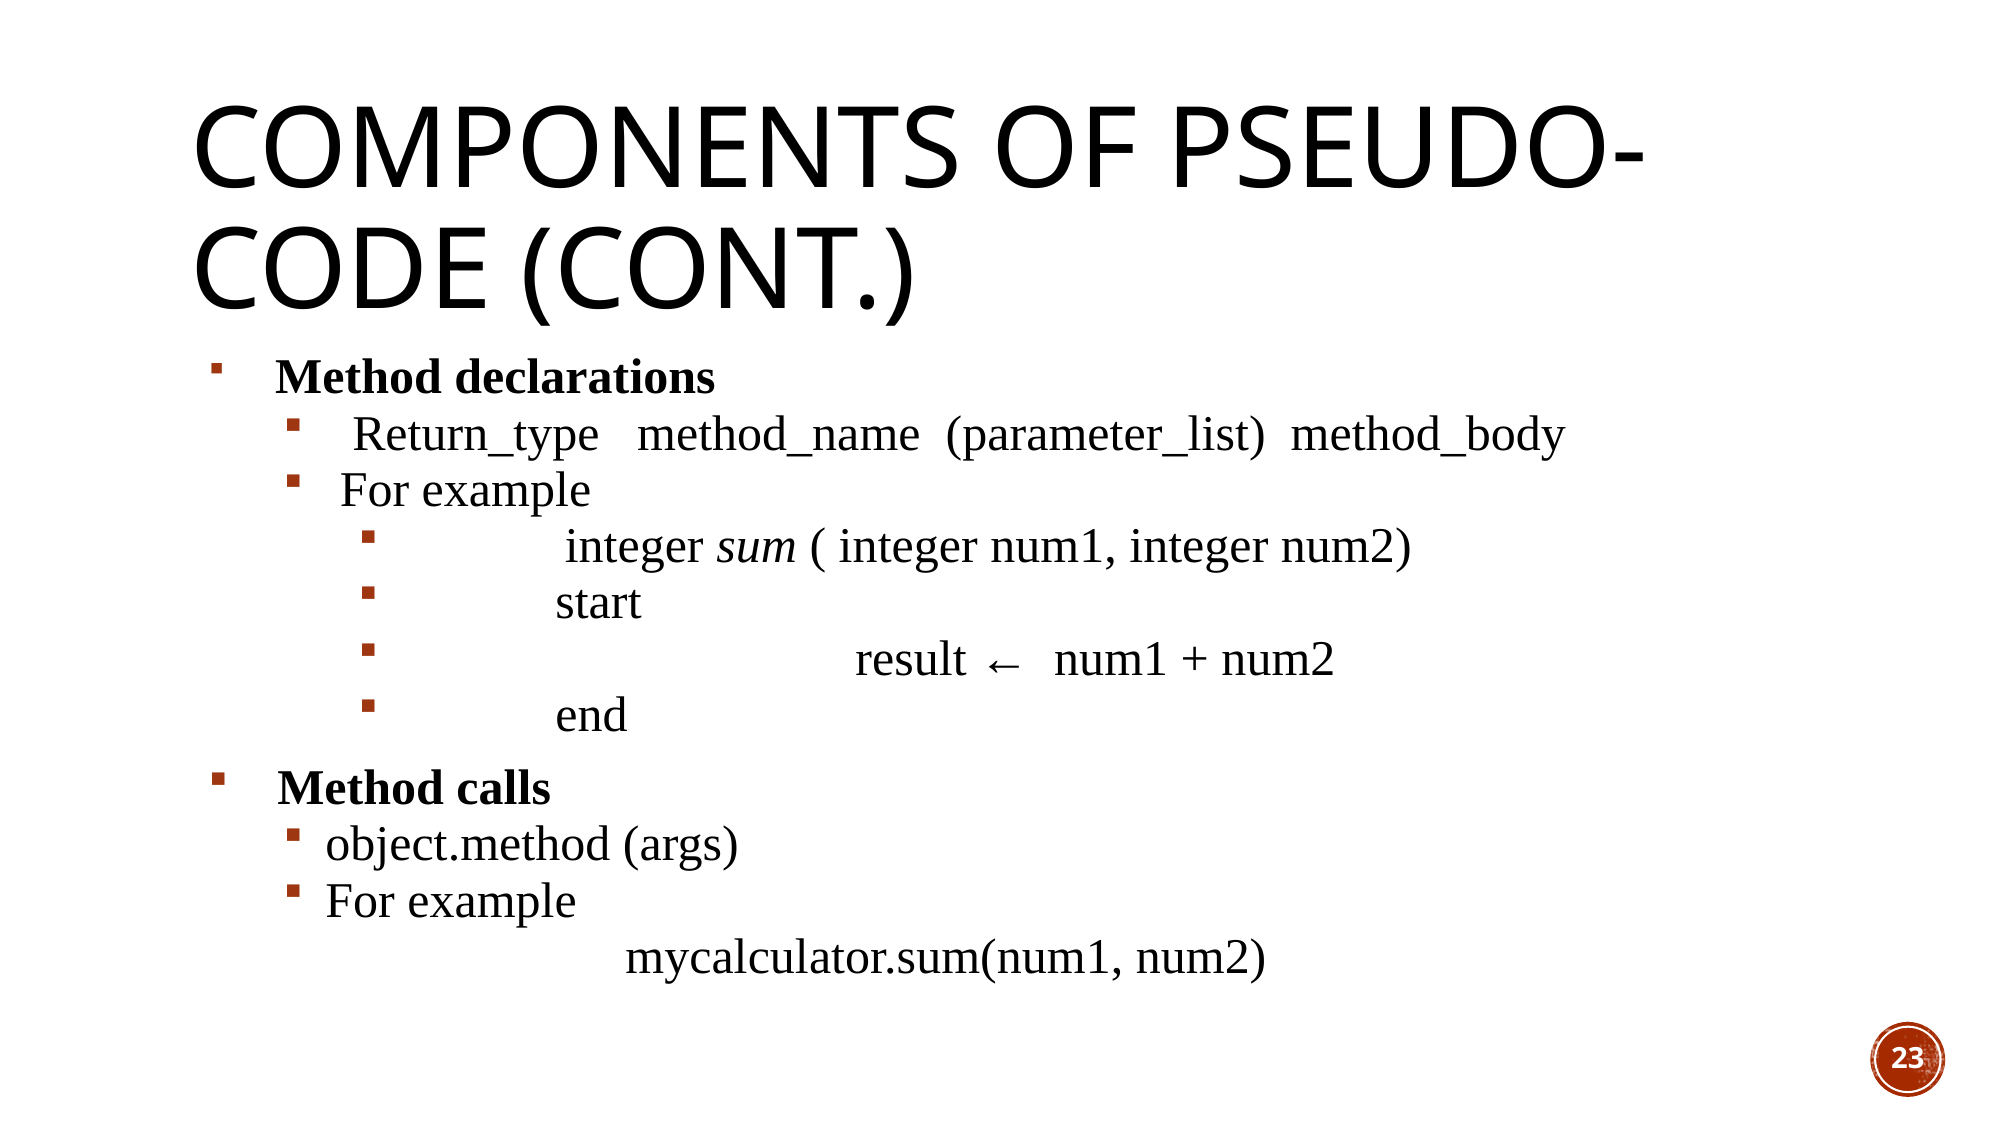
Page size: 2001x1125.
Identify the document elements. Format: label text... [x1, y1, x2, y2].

list Method declarations Return_type method_name (parameter_list) method_body For example integer sum ( integer num1, integer num2) start result ← num1 + num2 end Method calls object.method (args) For example mycalculator.sum(num1, num2) [175, 348, 1826, 1013]
title Components of Pseudo-code (cont.) [175, 79, 1826, 344]
slide_number 23 [1855, 1028, 1961, 1089]
